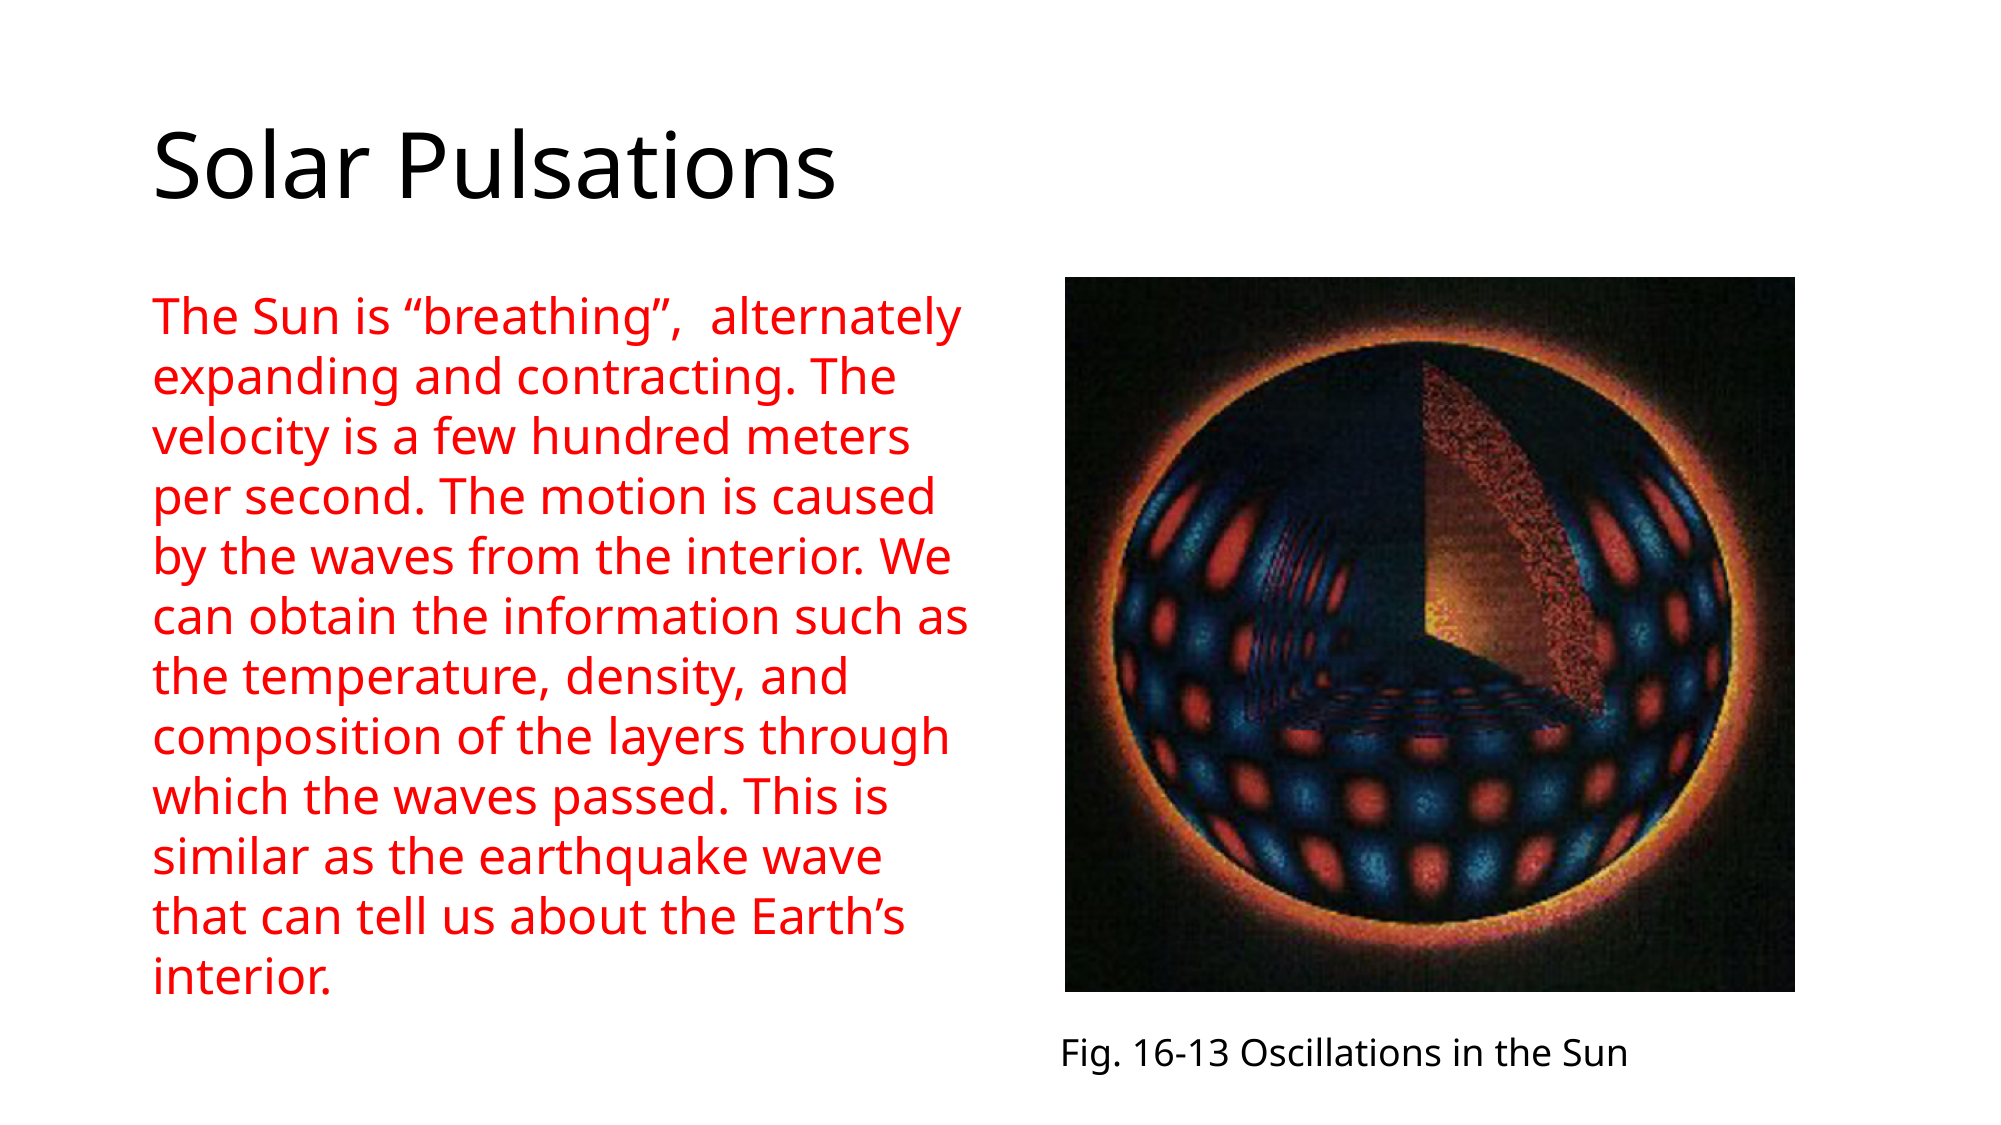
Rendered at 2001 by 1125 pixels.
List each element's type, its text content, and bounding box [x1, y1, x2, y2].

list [1064, 276, 1795, 992]
title Solar Pulsations [137, 59, 1863, 278]
text_box Fig. 16-13 Oscillations in the Sun [1045, 1021, 1655, 1082]
text_box The Sun is “breathing”, alternately expanding and contracting. The velocity is a few hundred meters per second. The motion is caused by the waves from the interior. We can obtain the information such as the temperature, density, and composition of the layers through which the waves passed. This is similar as the earthquake wave that can tell us about the Earth’s interior. [137, 277, 997, 1012]
